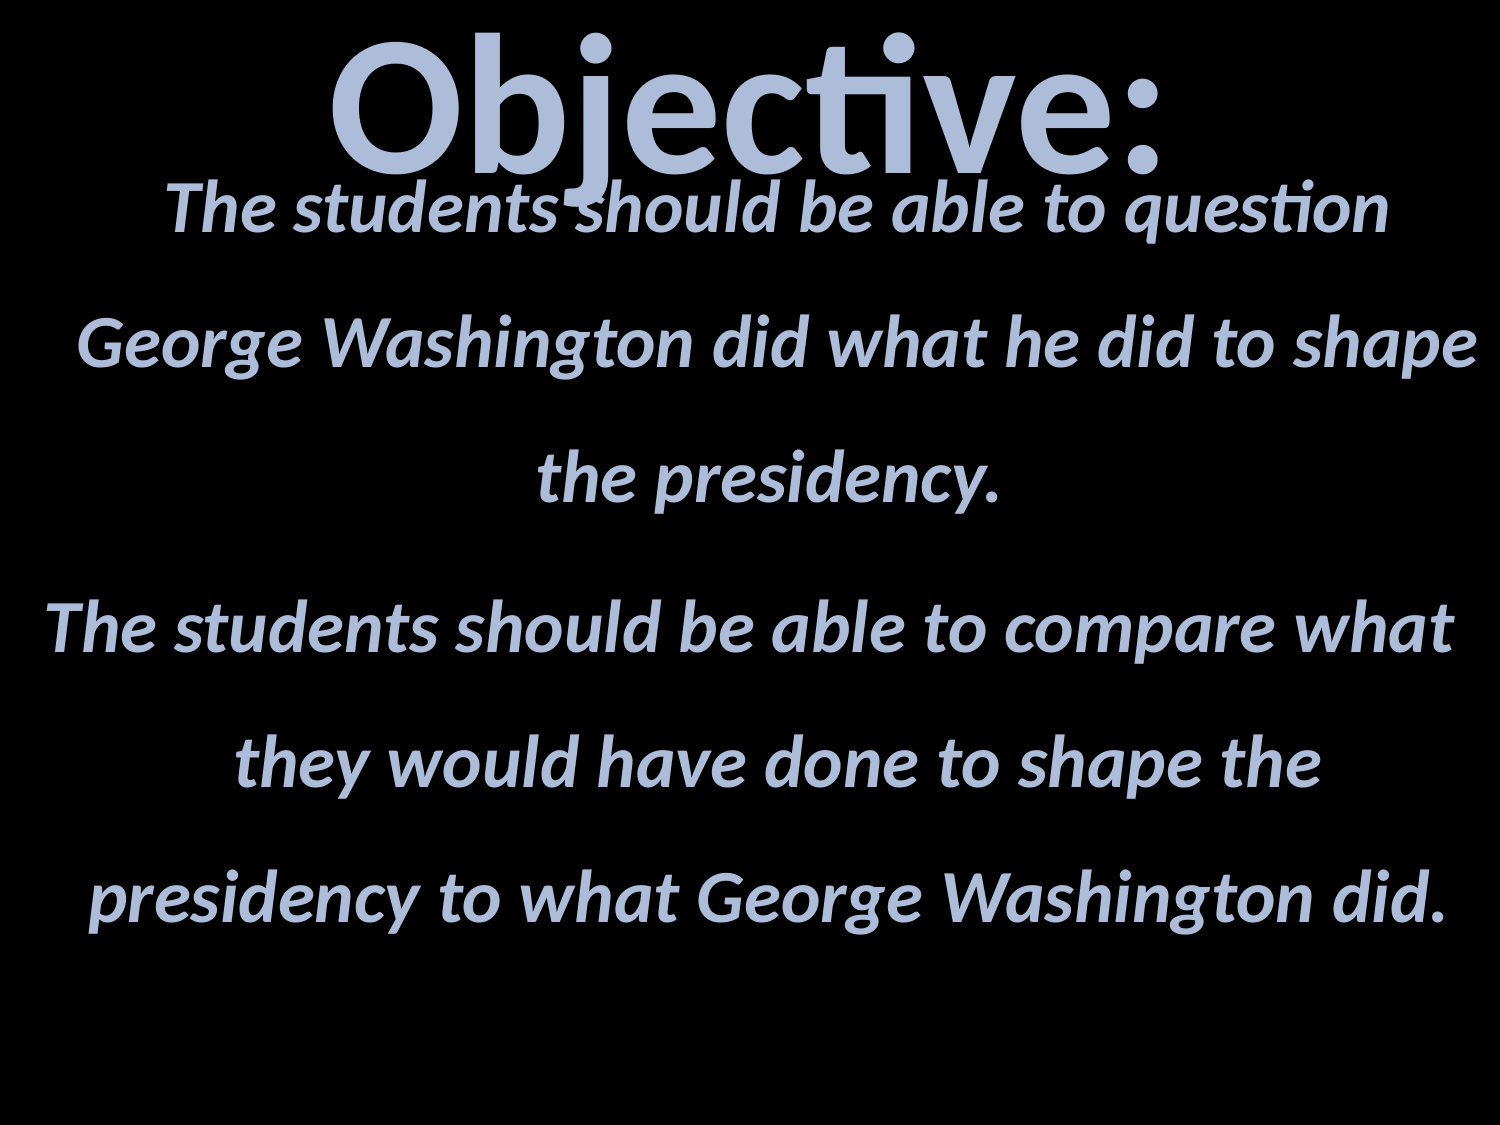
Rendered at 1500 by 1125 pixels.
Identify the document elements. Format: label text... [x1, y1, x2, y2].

list The students should be able to question George Washington did what he did to shape the presidency. The students should be able to compare what they would have done to shape the presidency to what George Washington did. [0, 0, 1500, 1125]
